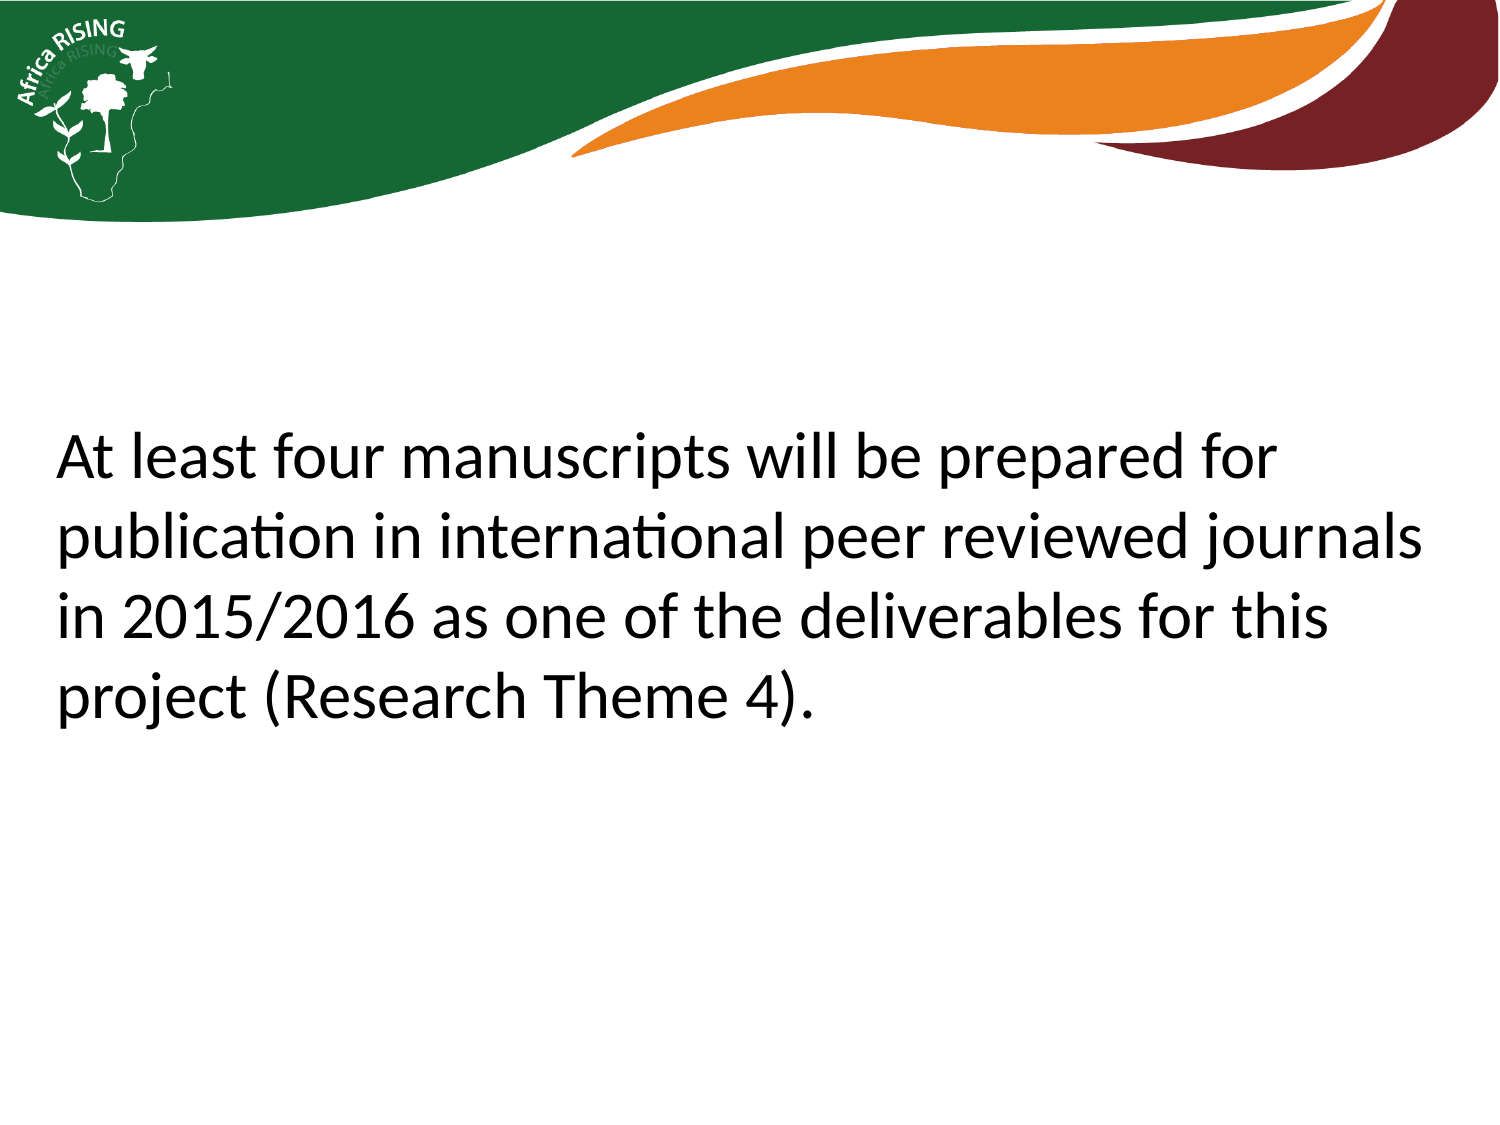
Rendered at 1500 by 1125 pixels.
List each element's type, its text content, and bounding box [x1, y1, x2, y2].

picture [0, 0, 1499, 222]
text_box At least four manuscripts will be prepared for publication in international peer reviewed journals in 2015/2016 as one of the deliverables for this project (Research Theme 4). [41, 244, 1471, 900]
